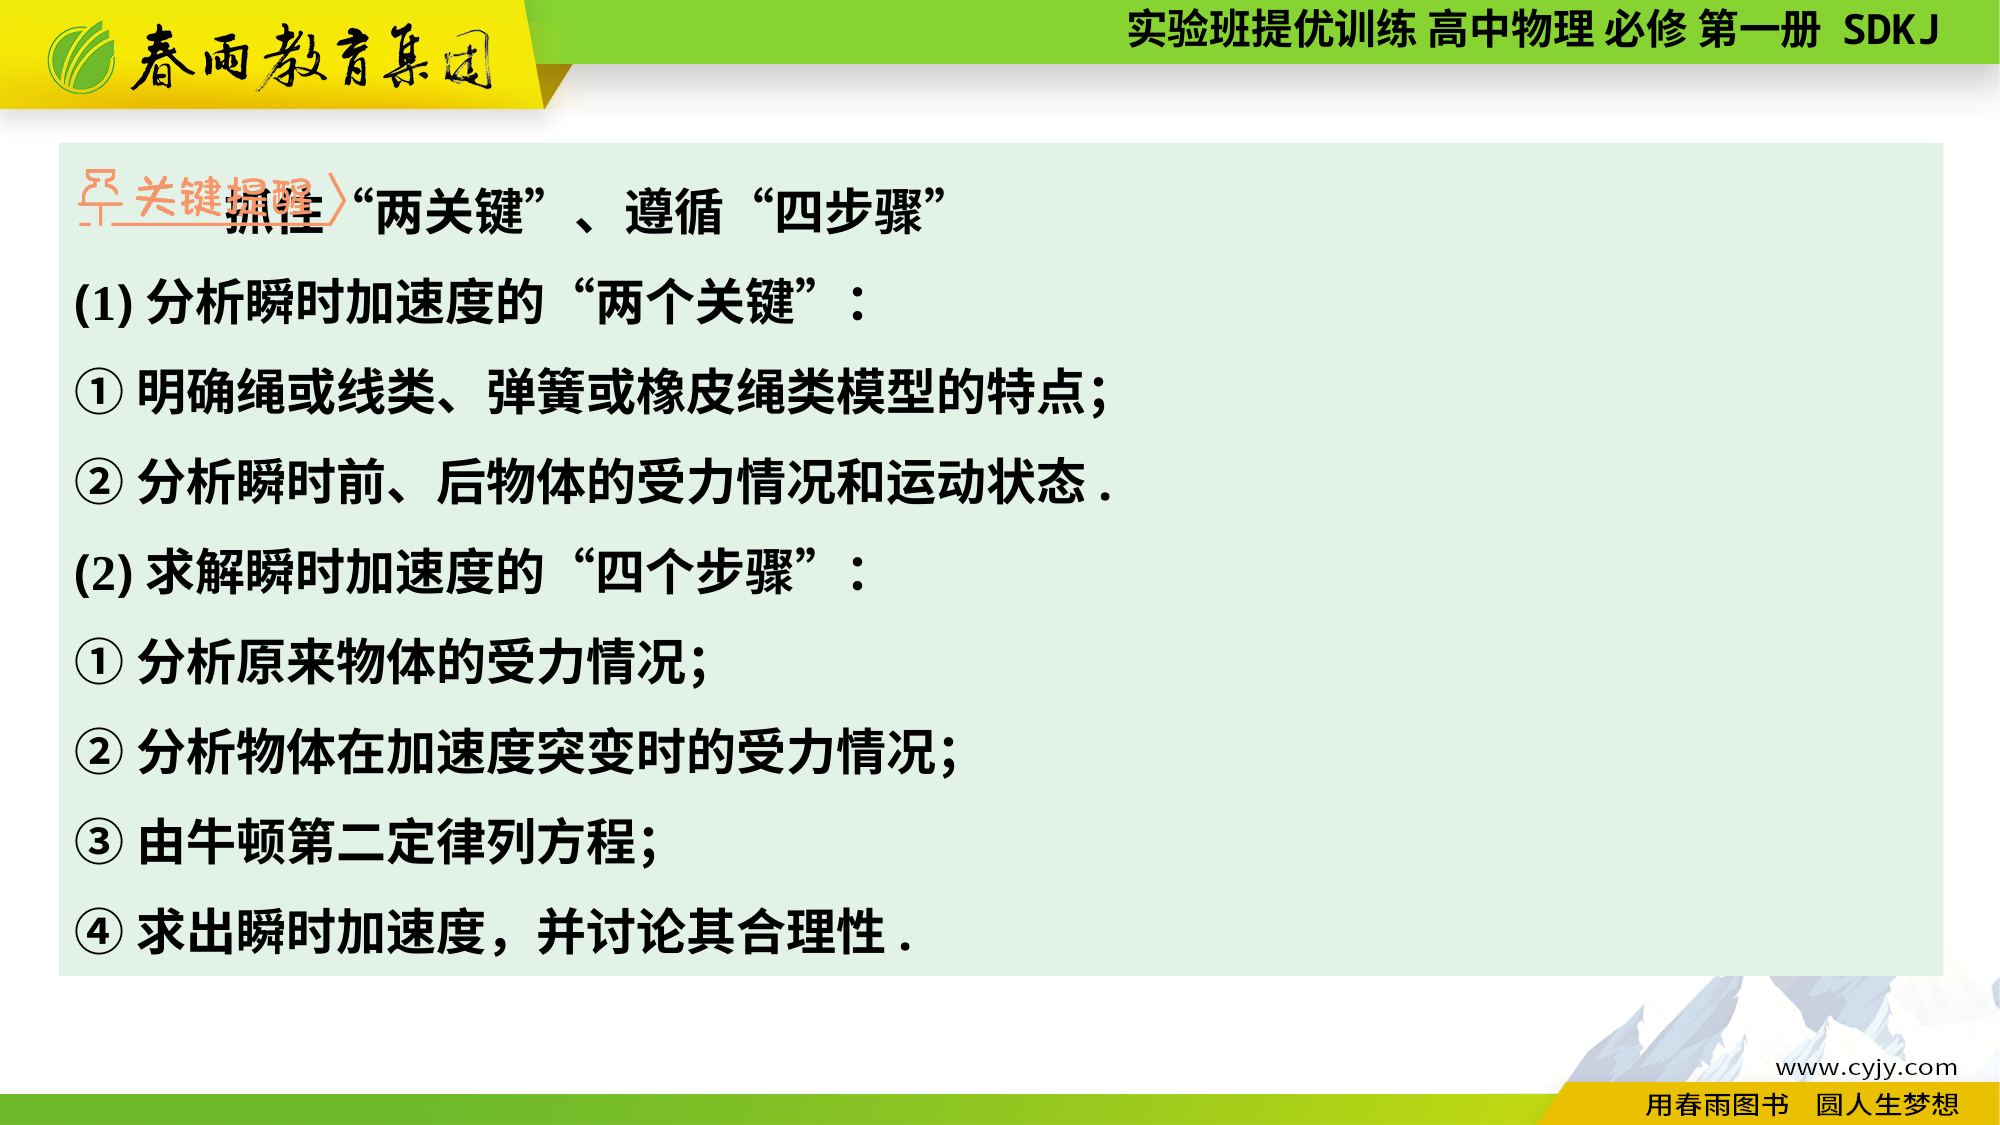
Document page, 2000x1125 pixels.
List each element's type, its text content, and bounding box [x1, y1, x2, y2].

list 抓住“两关键”、遵循“四步骤” (1)分析瞬时加速度的“两个关键”： ①明确绳或线类、弹簧或橡皮绳类模型的特点； ②分析瞬时前、后物体的受力情况和运动状态. (2)求解瞬时加速度的“四个步骤”： ①分析原来物体的受力情况； ②分析物体在加速度突变时的受力情况； ③由牛顿第二定律列方程； ④求出瞬时加速度，并讨论其合理性. [59, 142, 1944, 976]
picture [0, 0, 2000, 1125]
